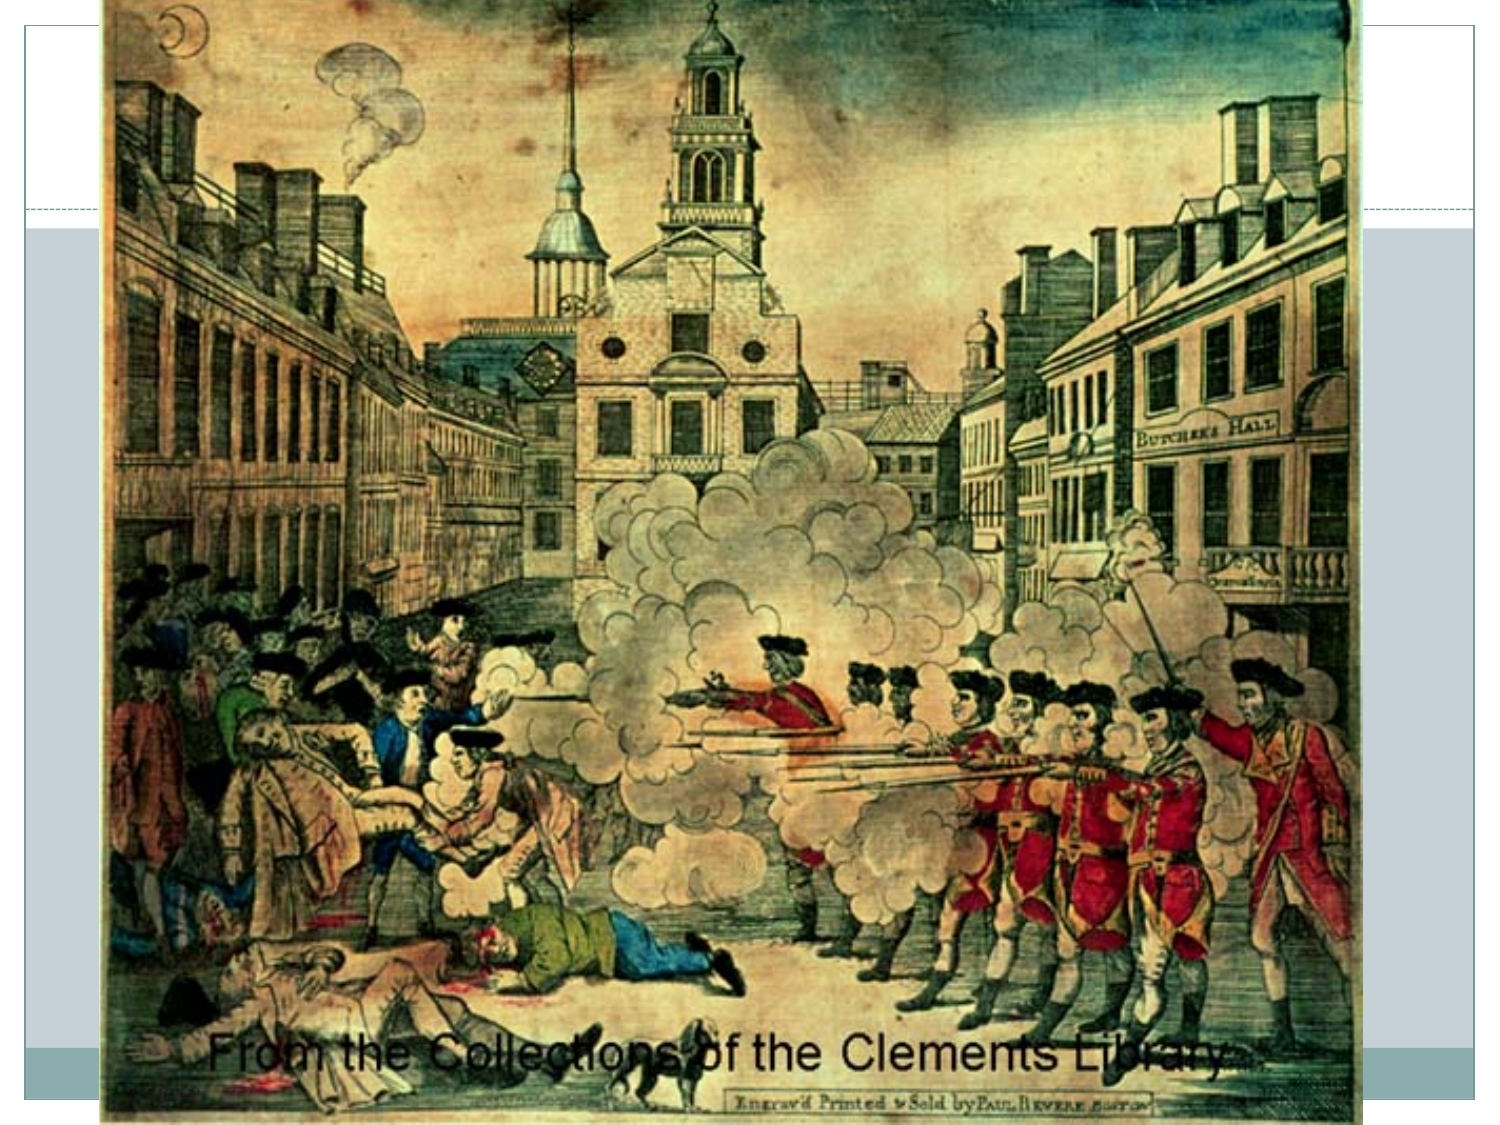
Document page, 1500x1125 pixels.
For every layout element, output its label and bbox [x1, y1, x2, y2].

list [99, 0, 1363, 1125]
